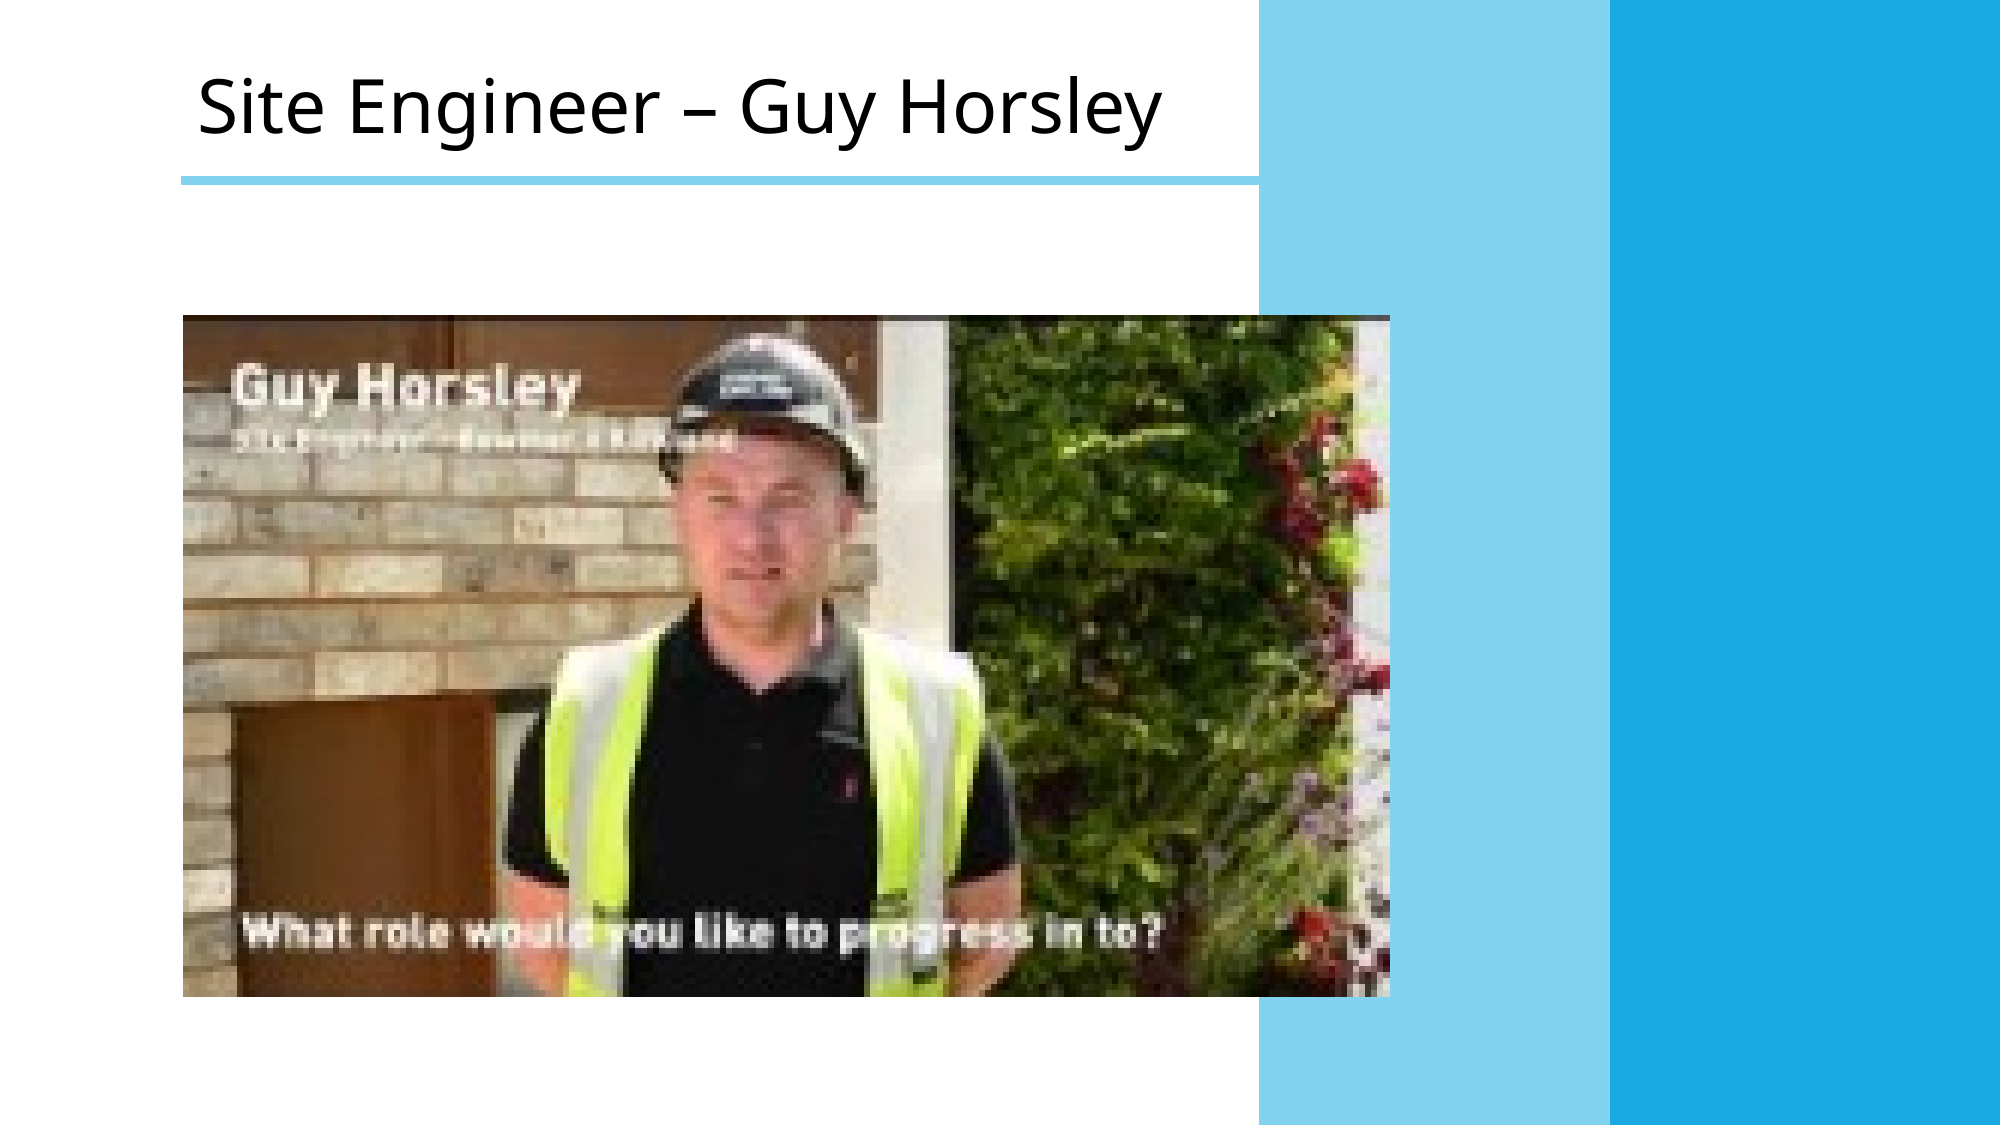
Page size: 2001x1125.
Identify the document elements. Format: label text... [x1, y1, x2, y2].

text_box [1259, 0, 1610, 1125]
text_box [1610, 0, 2000, 1125]
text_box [182, 314, 1391, 998]
title Site Engineer – Guy Horsley [182, 41, 1259, 176]
text_box [181, 176, 1259, 185]
